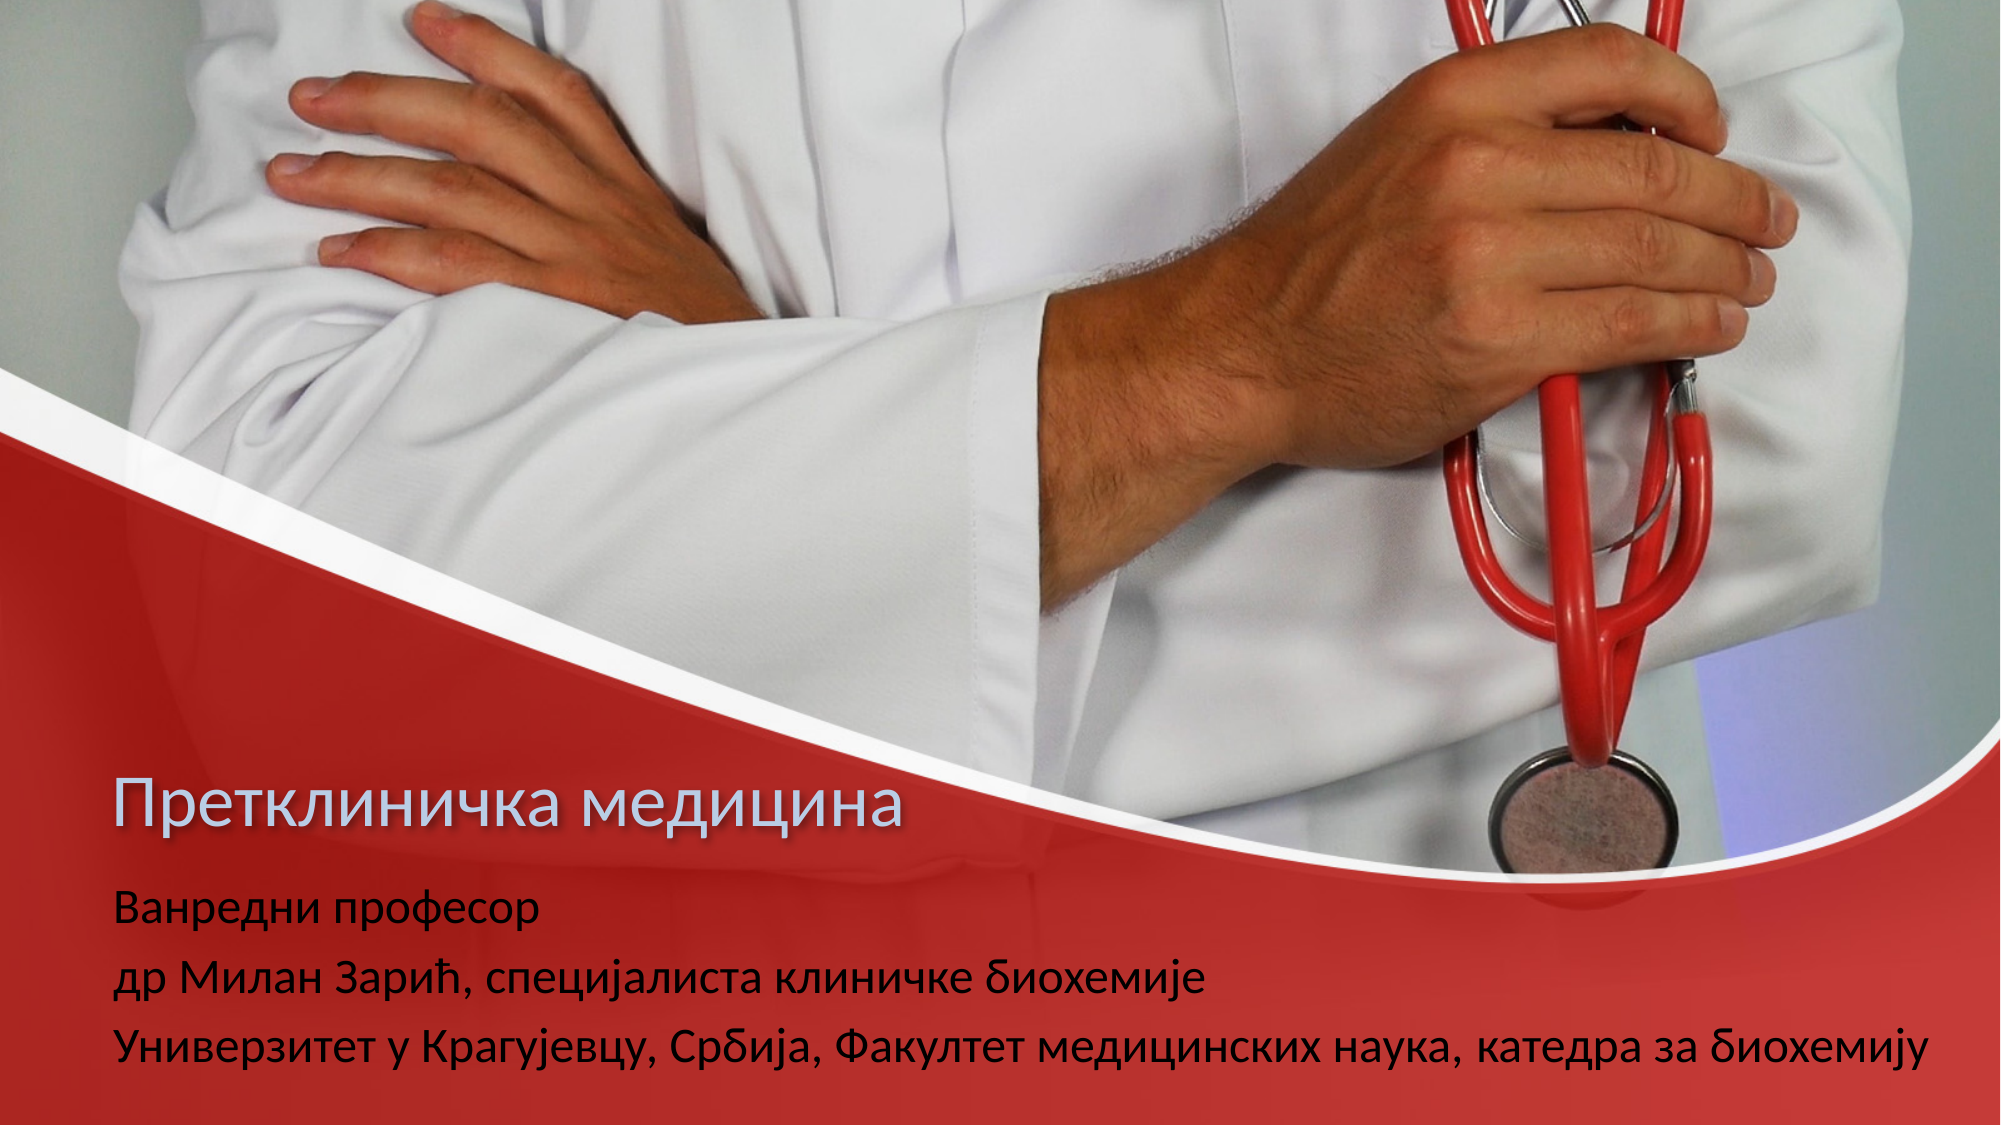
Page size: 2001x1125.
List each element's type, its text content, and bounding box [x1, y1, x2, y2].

subtitle Ванредни професор др Милан Зарић, специјалиста клиничке биохемије Универзитет у Крагујевцу, Србија, Факултет медицинских наука, катедра за биохемију [98, 866, 1987, 1097]
picture [0, 0, 2001, 1125]
title Претклиничка медицина [96, 629, 1055, 964]
